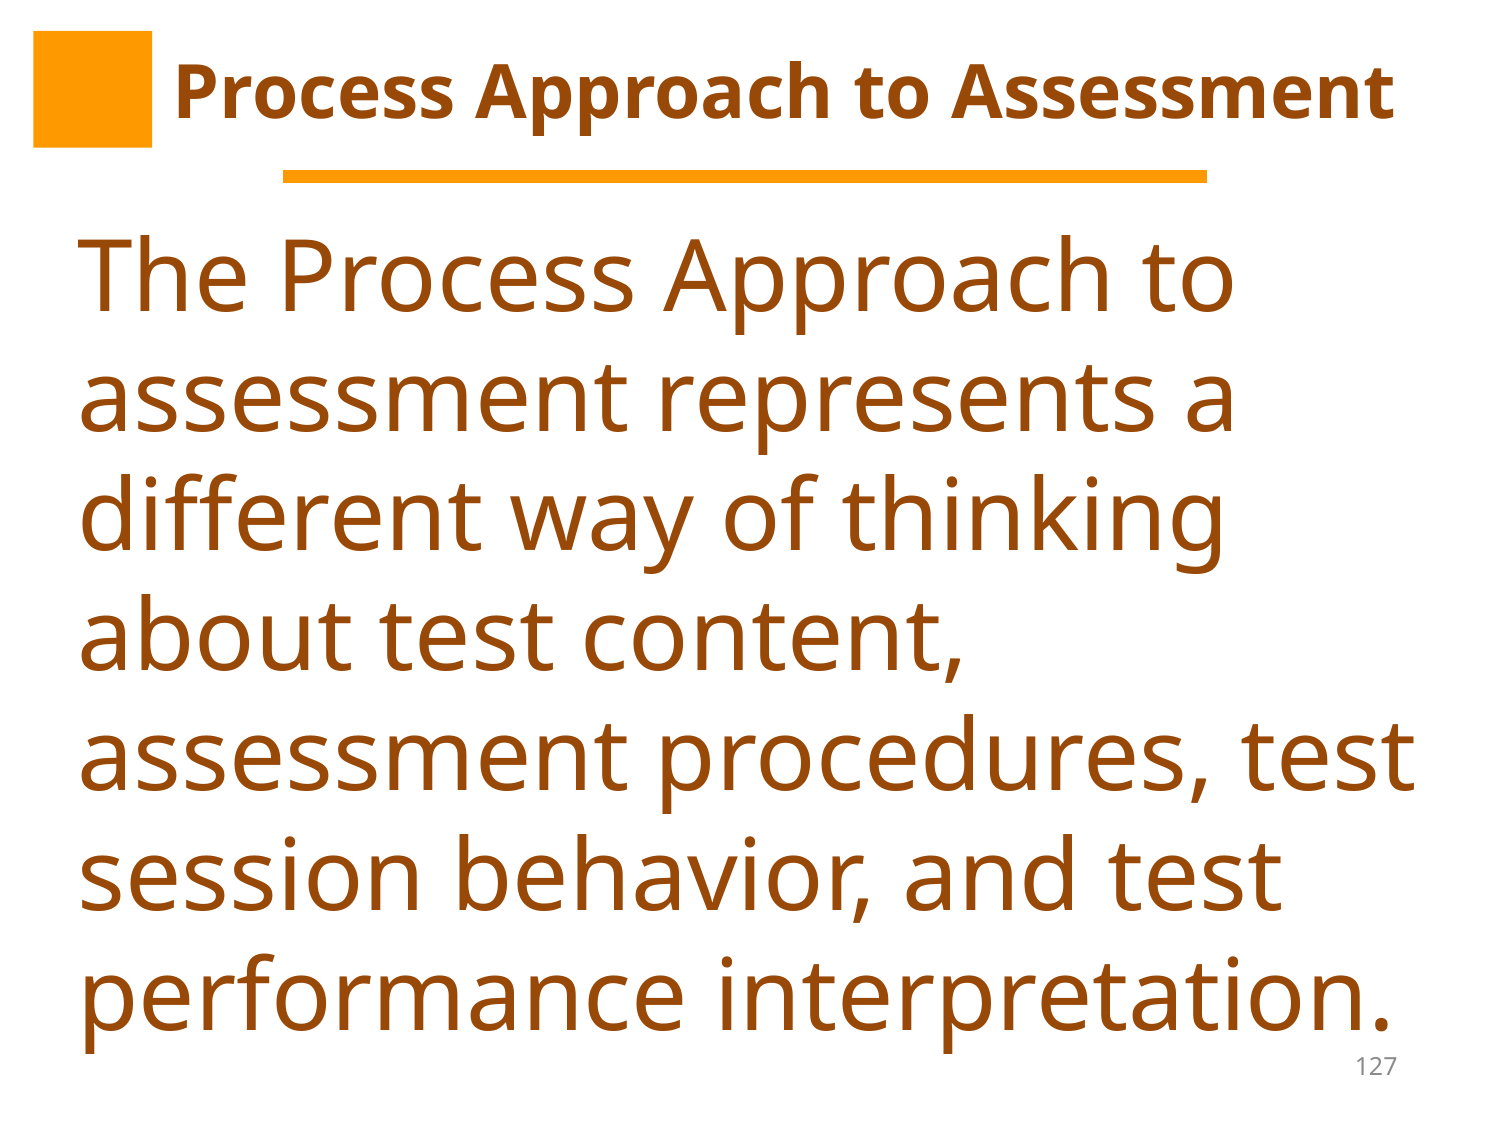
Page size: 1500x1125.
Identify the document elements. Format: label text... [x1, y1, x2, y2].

title Process Approach to Assessment [157, 10, 1500, 168]
slide_number 127 [1062, 1037, 1413, 1098]
text_box [31, 29, 154, 150]
list The Process Approach to assessment represents a different way of thinking about test content, assessment procedures, test session behavior, and test performance interpretation. [62, 203, 1438, 1029]
